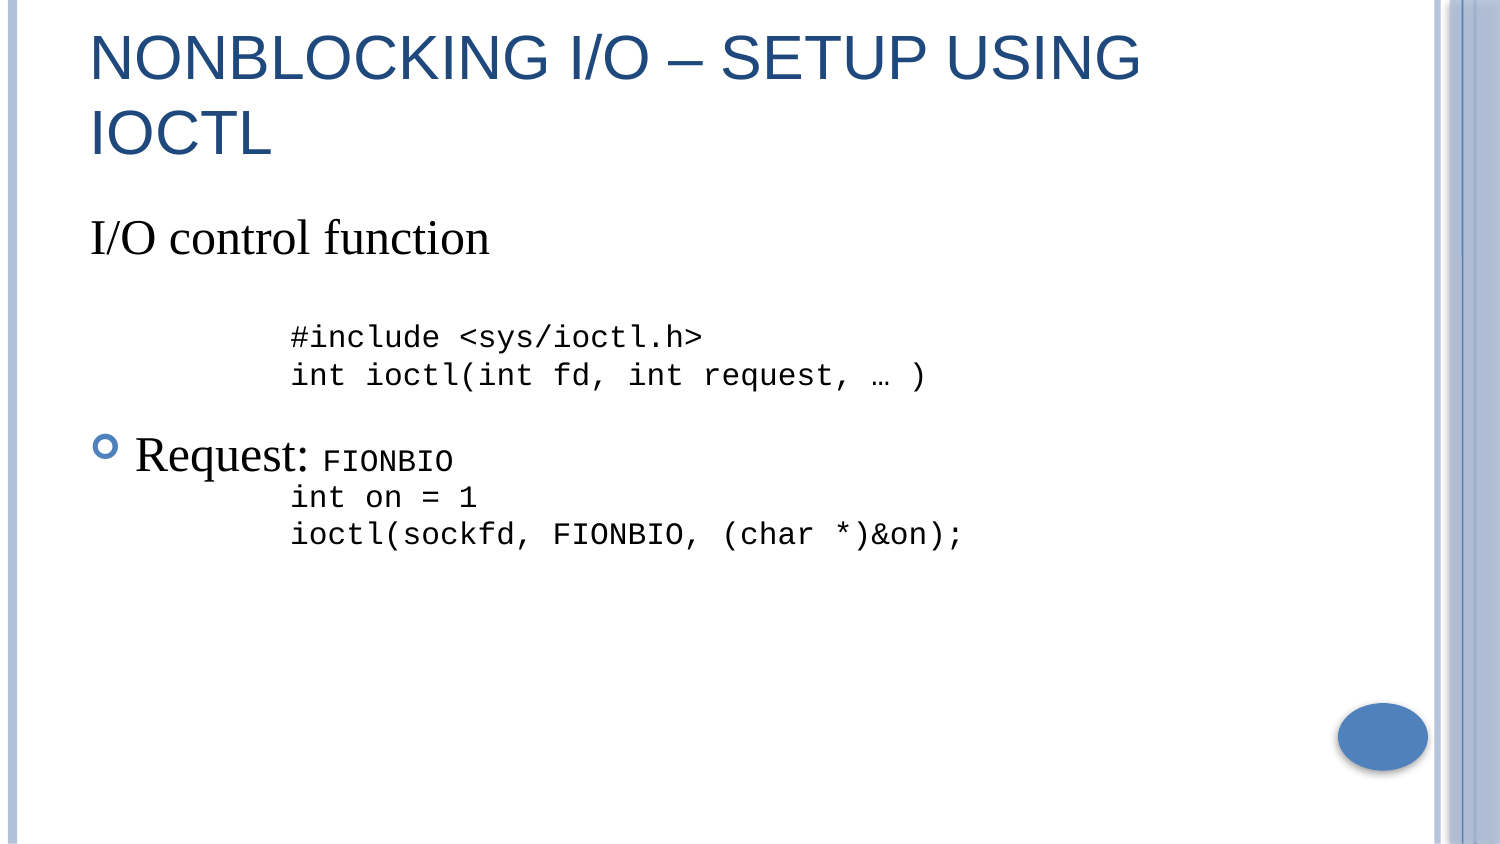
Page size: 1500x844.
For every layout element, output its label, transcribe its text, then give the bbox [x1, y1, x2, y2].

text_box int on = 1 ioctl(sockfd, FIONBIO, (char *)&on); [275, 468, 981, 559]
text_box #include <sys/ioctl.h> int ioctl(int fd, int request, … ) [275, 309, 943, 399]
title Nonblocking I/O – Setup using IOCTL [75, 33, 1300, 175]
list I/O control function Request: FIONBIO [75, 196, 1300, 797]
